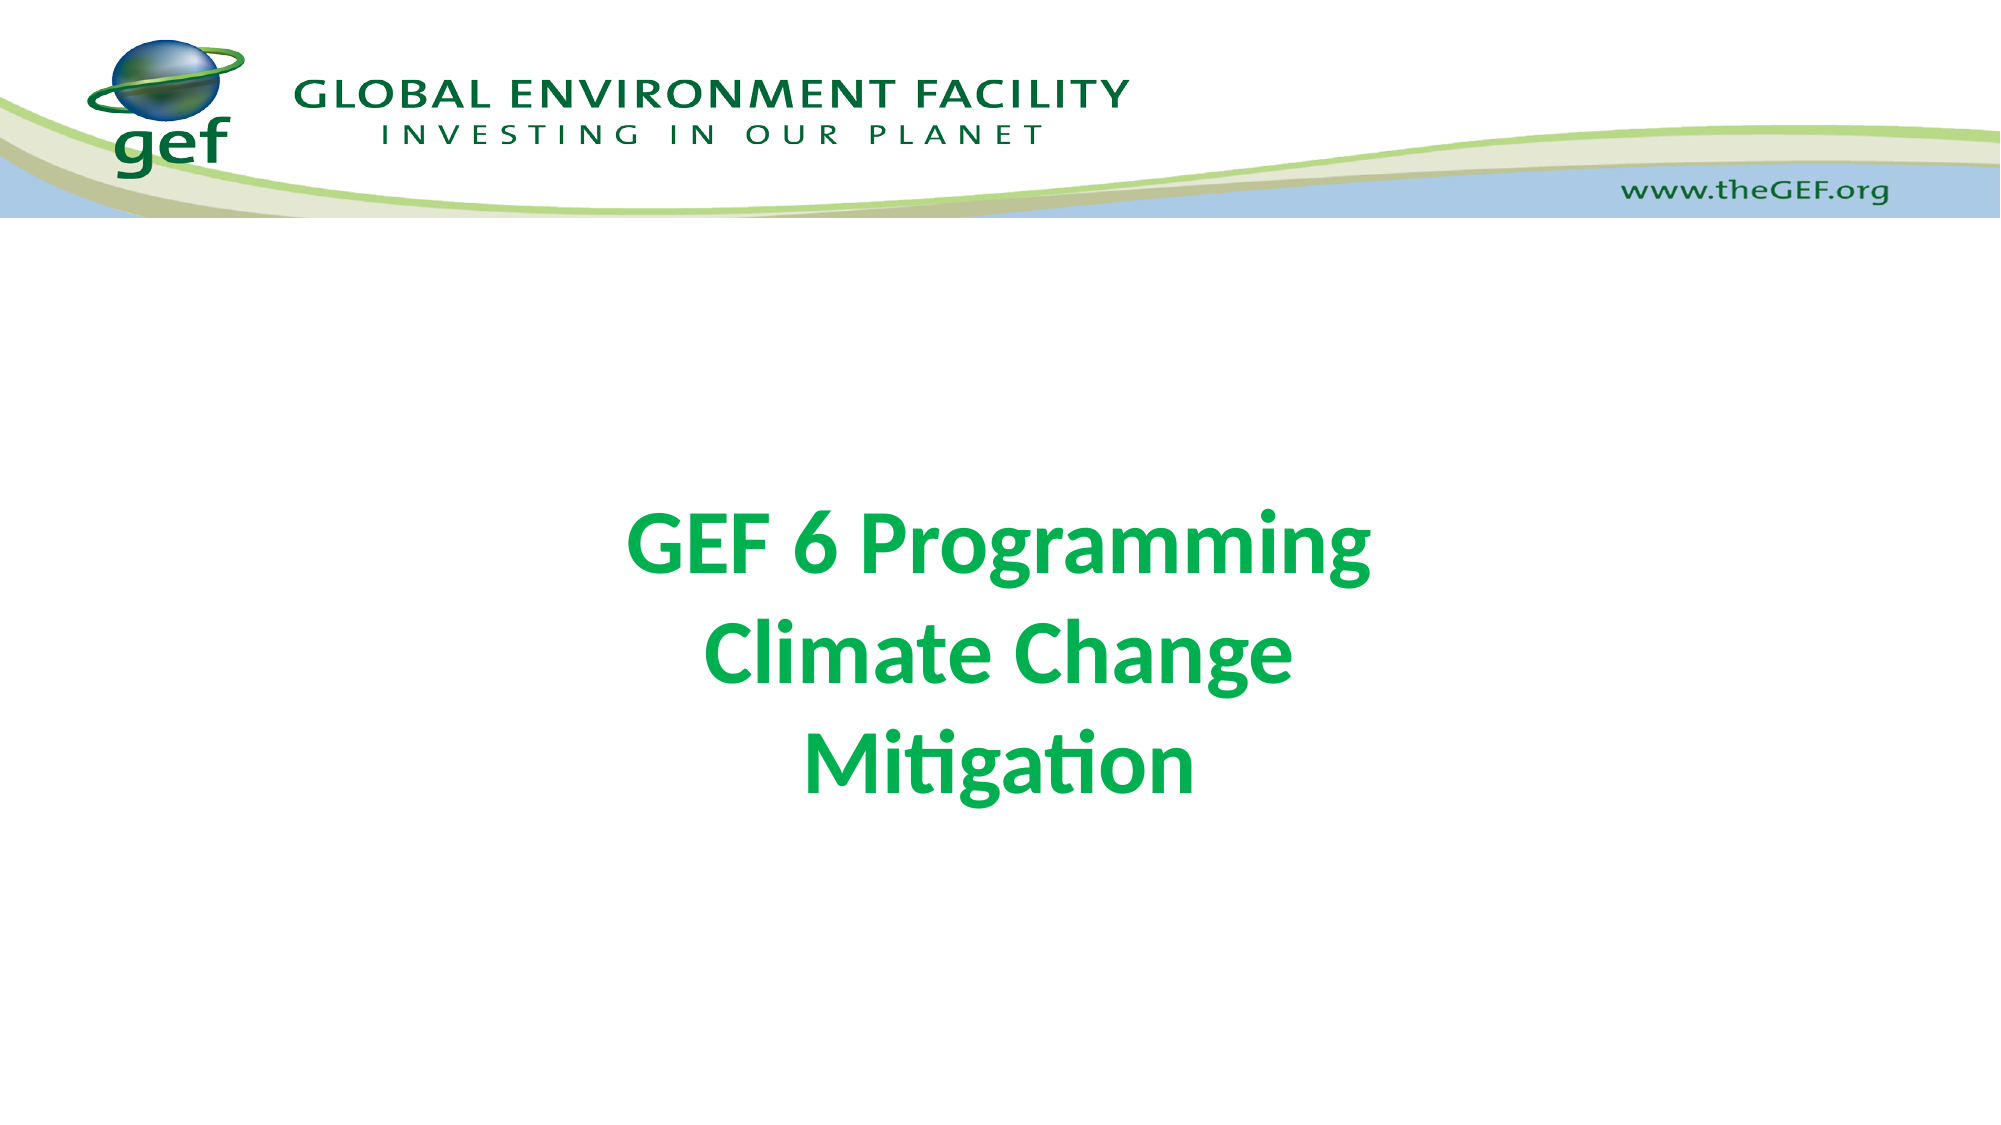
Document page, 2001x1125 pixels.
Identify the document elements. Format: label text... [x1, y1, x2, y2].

picture [0, 12, 2000, 218]
title GEF 6 Programming Climate Change Mitigation [99, 299, 1901, 994]
